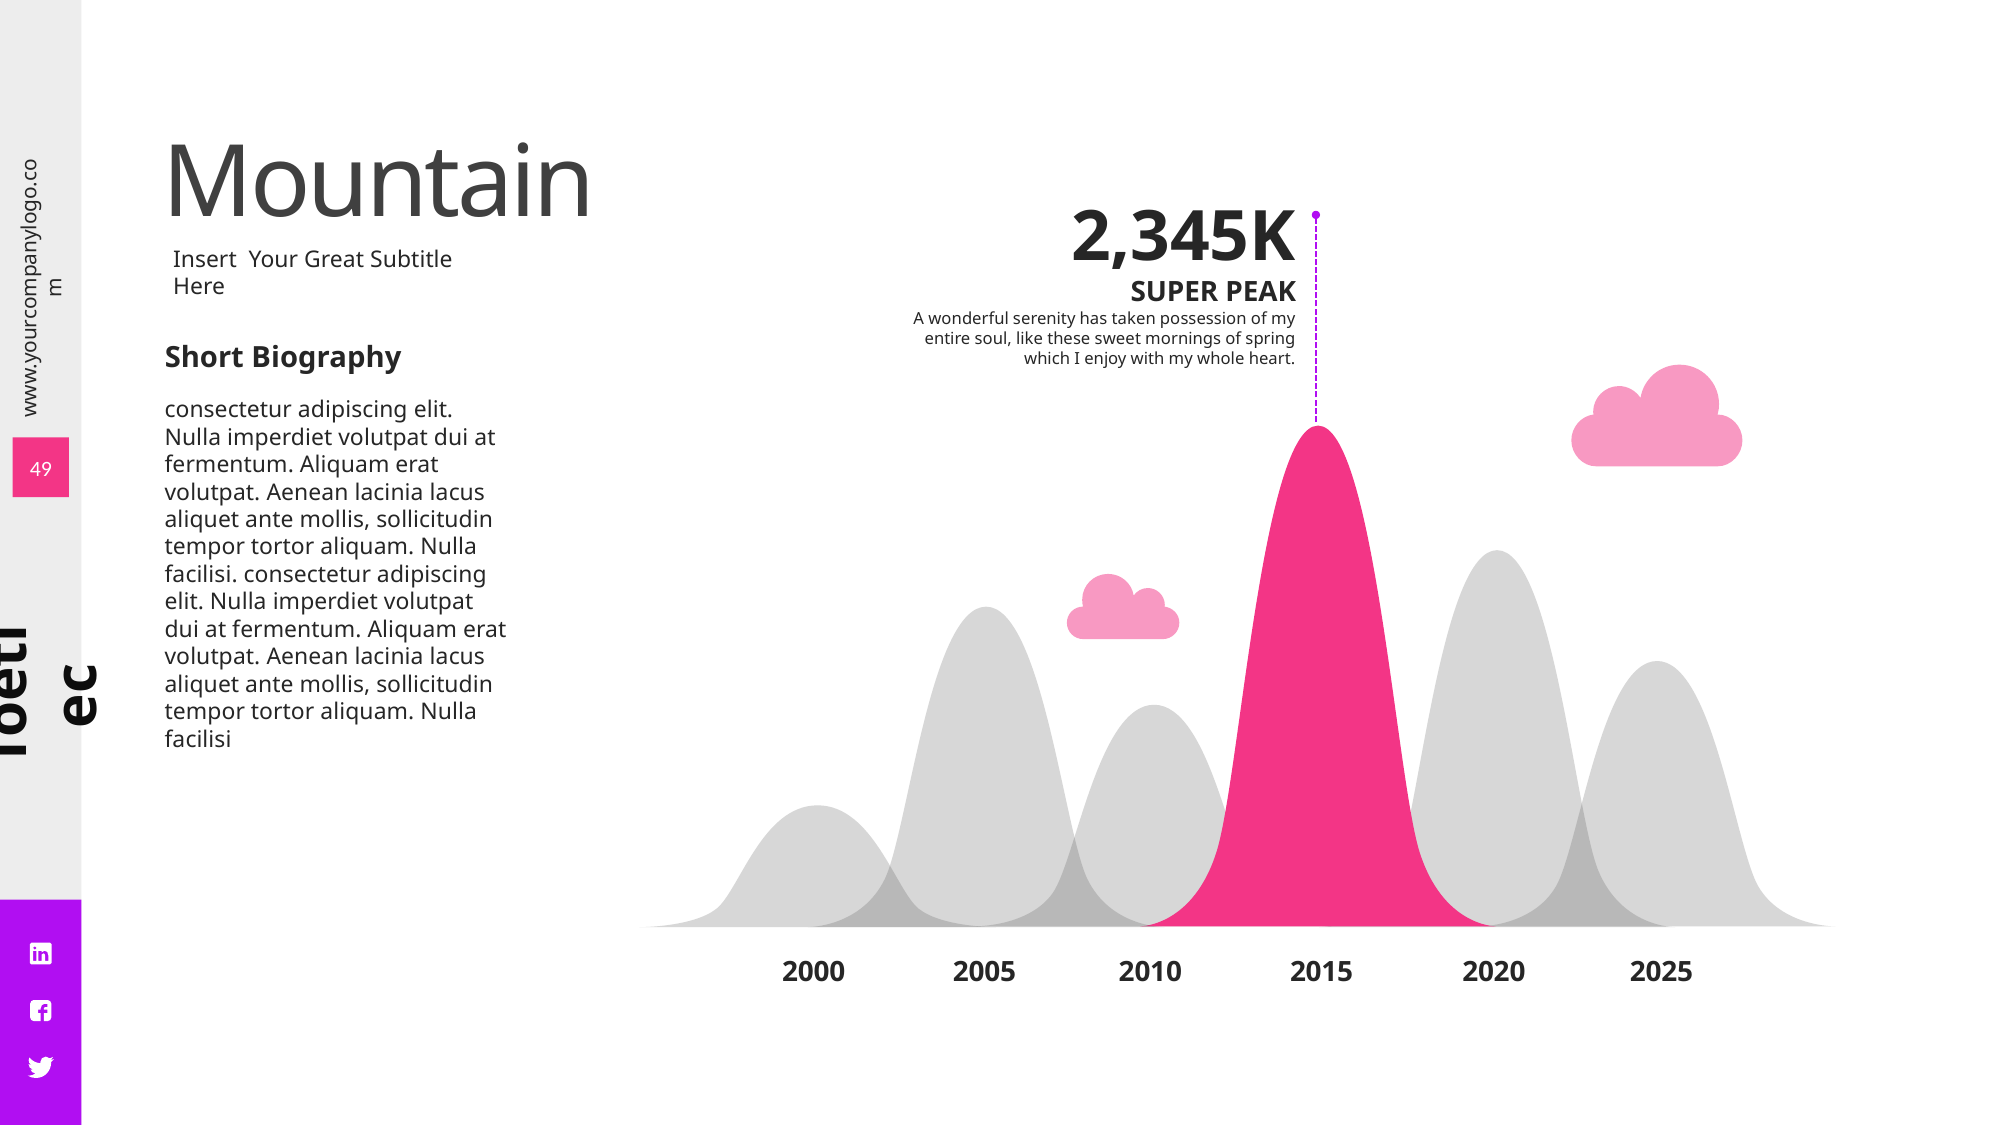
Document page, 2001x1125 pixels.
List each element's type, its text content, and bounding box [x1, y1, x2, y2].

text_box 2025 [1605, 943, 1718, 997]
text_box [807, 606, 1165, 928]
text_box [890, 180, 1316, 433]
text_box Short Biography [149, 321, 434, 390]
text_box 2005 [928, 943, 1041, 997]
text_box Insert Your Great Subtitle Here [158, 237, 512, 307]
text_box 2010 [1094, 943, 1207, 997]
text_box consectetur adipiscing elit. Nulla imperdiet volutpat dui at fermentum. Aliquam erat volutpat. Aenean lacinia lacus aliquet ante mollis, sollicitudin tempor tortor aliquam. Nulla facilisi. consectetur adipiscing elit. Nulla imperdiet volutpat dui at fermentum. Aliquam erat volutpat. Aenean lacinia lacus aliquet ante mollis, sollicitudin tempor tortor aliquam. Nulla facilisi [149, 387, 529, 760]
slide_number 49 [12, 437, 69, 498]
text_box [1571, 364, 1743, 467]
text_box [1582, 661, 1836, 927]
text_box 2000 [757, 943, 870, 997]
text_box [1066, 573, 1180, 640]
text_box 2015 [1265, 943, 1378, 997]
text_box Mountain [147, 116, 677, 236]
text_box [1149, 425, 1497, 927]
text_box [1075, 704, 1225, 925]
text_box [639, 805, 890, 928]
text_box [1319, 550, 1676, 928]
text_box 2020 [1437, 943, 1550, 997]
